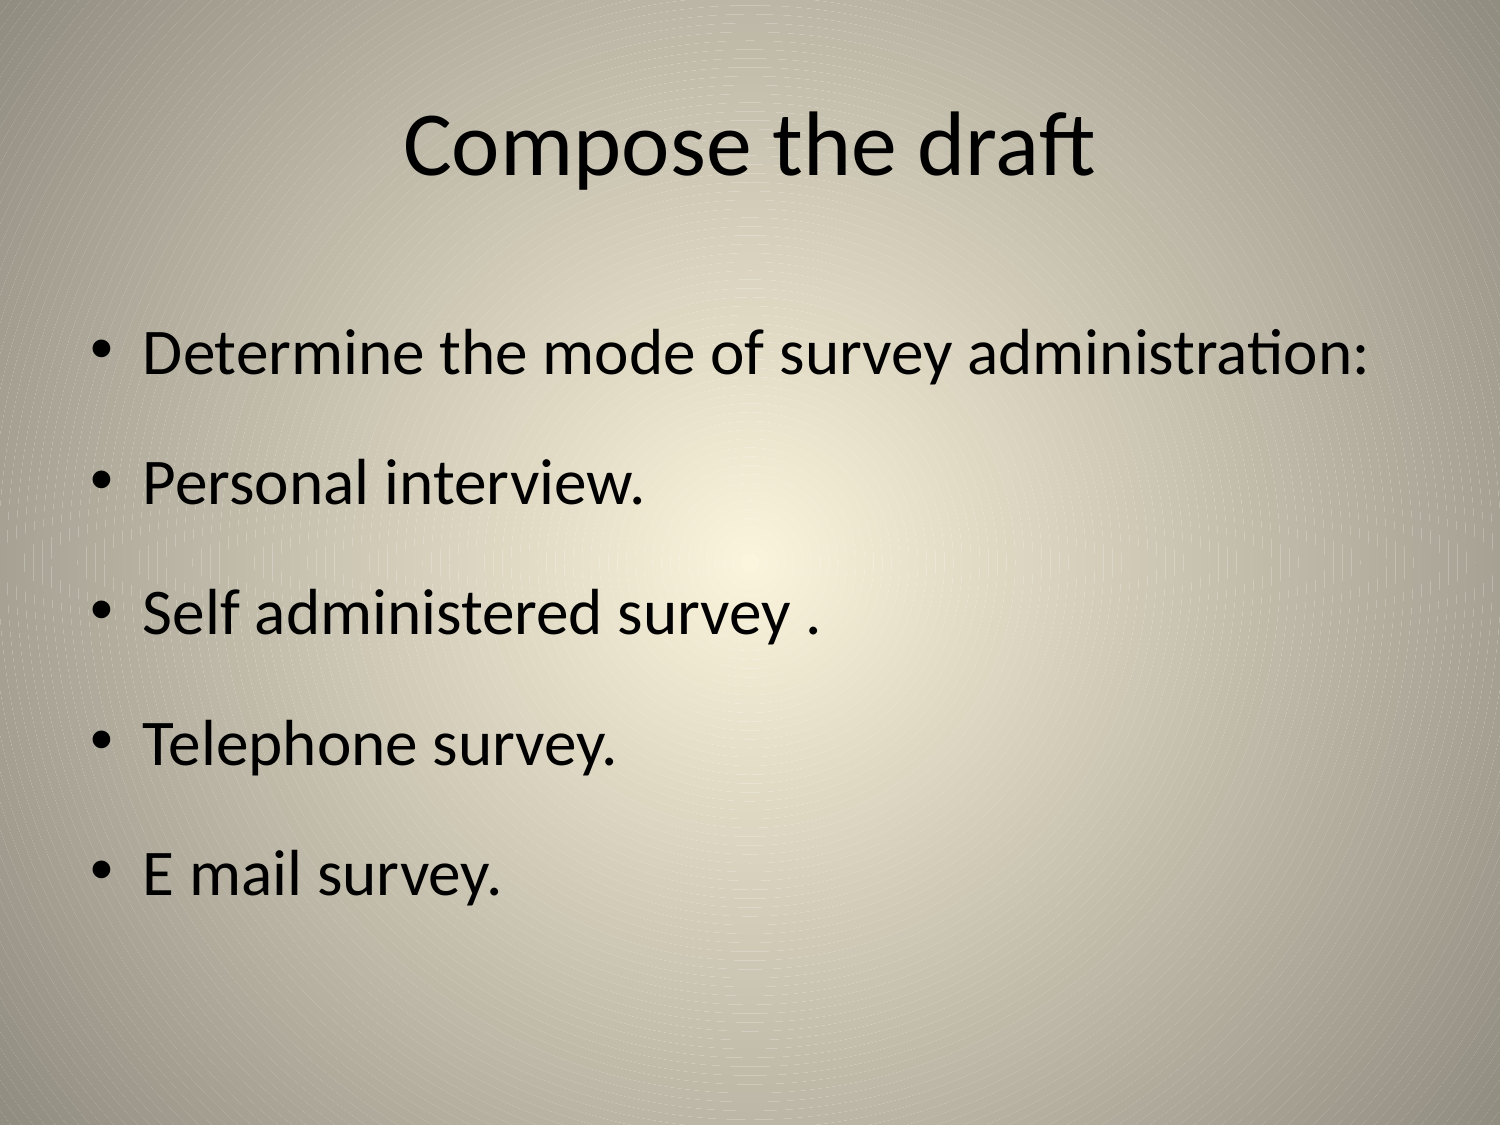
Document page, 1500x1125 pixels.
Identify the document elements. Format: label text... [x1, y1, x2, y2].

list Determine the mode of survey administration: Personal interview. Self administered survey . Telephone survey. E mail survey. [75, 262, 1425, 1005]
title Compose the draft [75, 45, 1425, 233]
